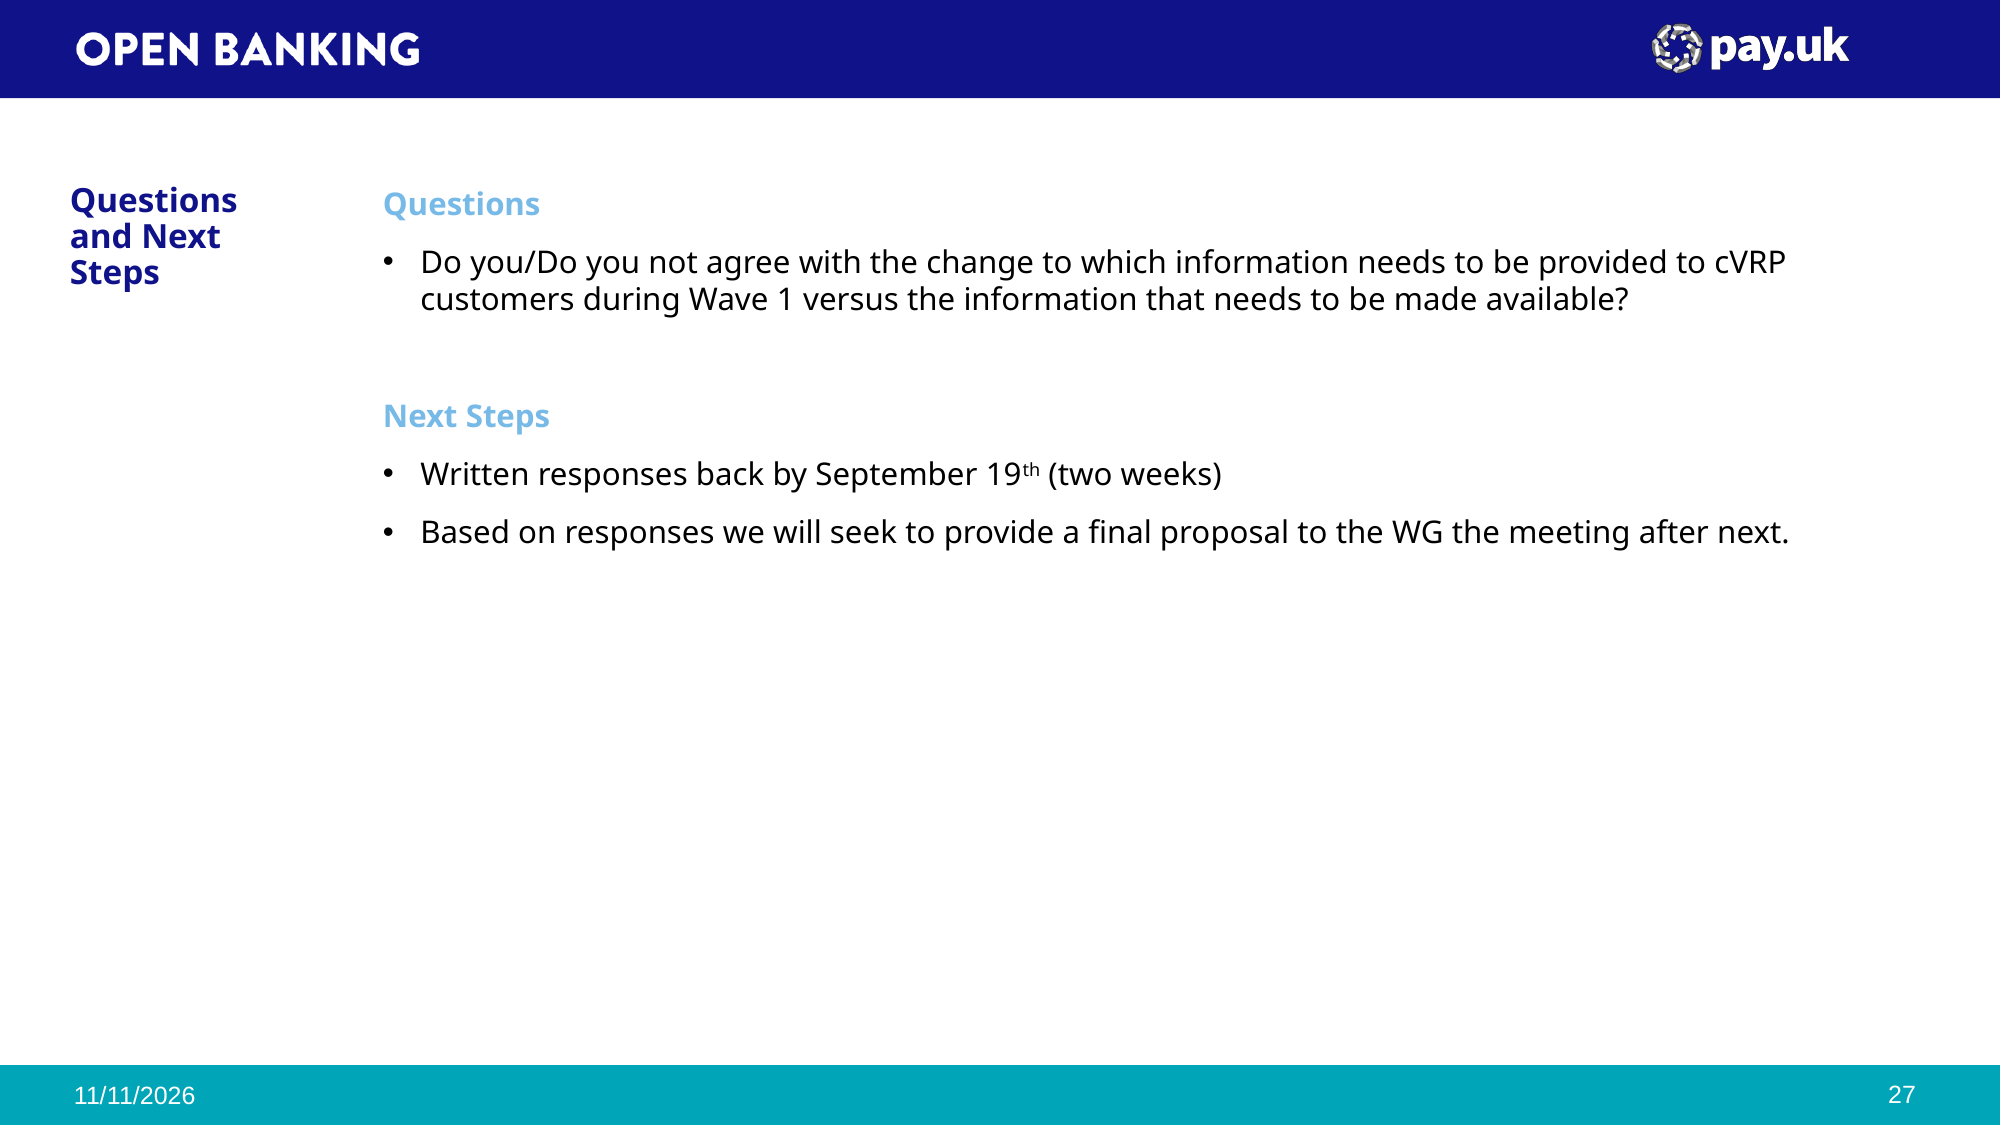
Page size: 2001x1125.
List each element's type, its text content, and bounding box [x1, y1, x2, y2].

list Questions Do you/Do you not agree with the change to which information needs to be provided to cVRP customers during Wave 1 versus the information that needs to be made available? Next Steps Written responses back by September 19th (two weeks) Based on responses we will seek to provide a final proposal to the WG the meeting after next. [367, 176, 1925, 1017]
footer [662, 1064, 1338, 1124]
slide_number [59, 1065, 509, 1125]
picture [43, 0, 452, 99]
title Questions and Next Steps [54, 176, 291, 453]
picture [1644, 12, 1856, 78]
slide_number 27 [1412, 1064, 1932, 1124]
